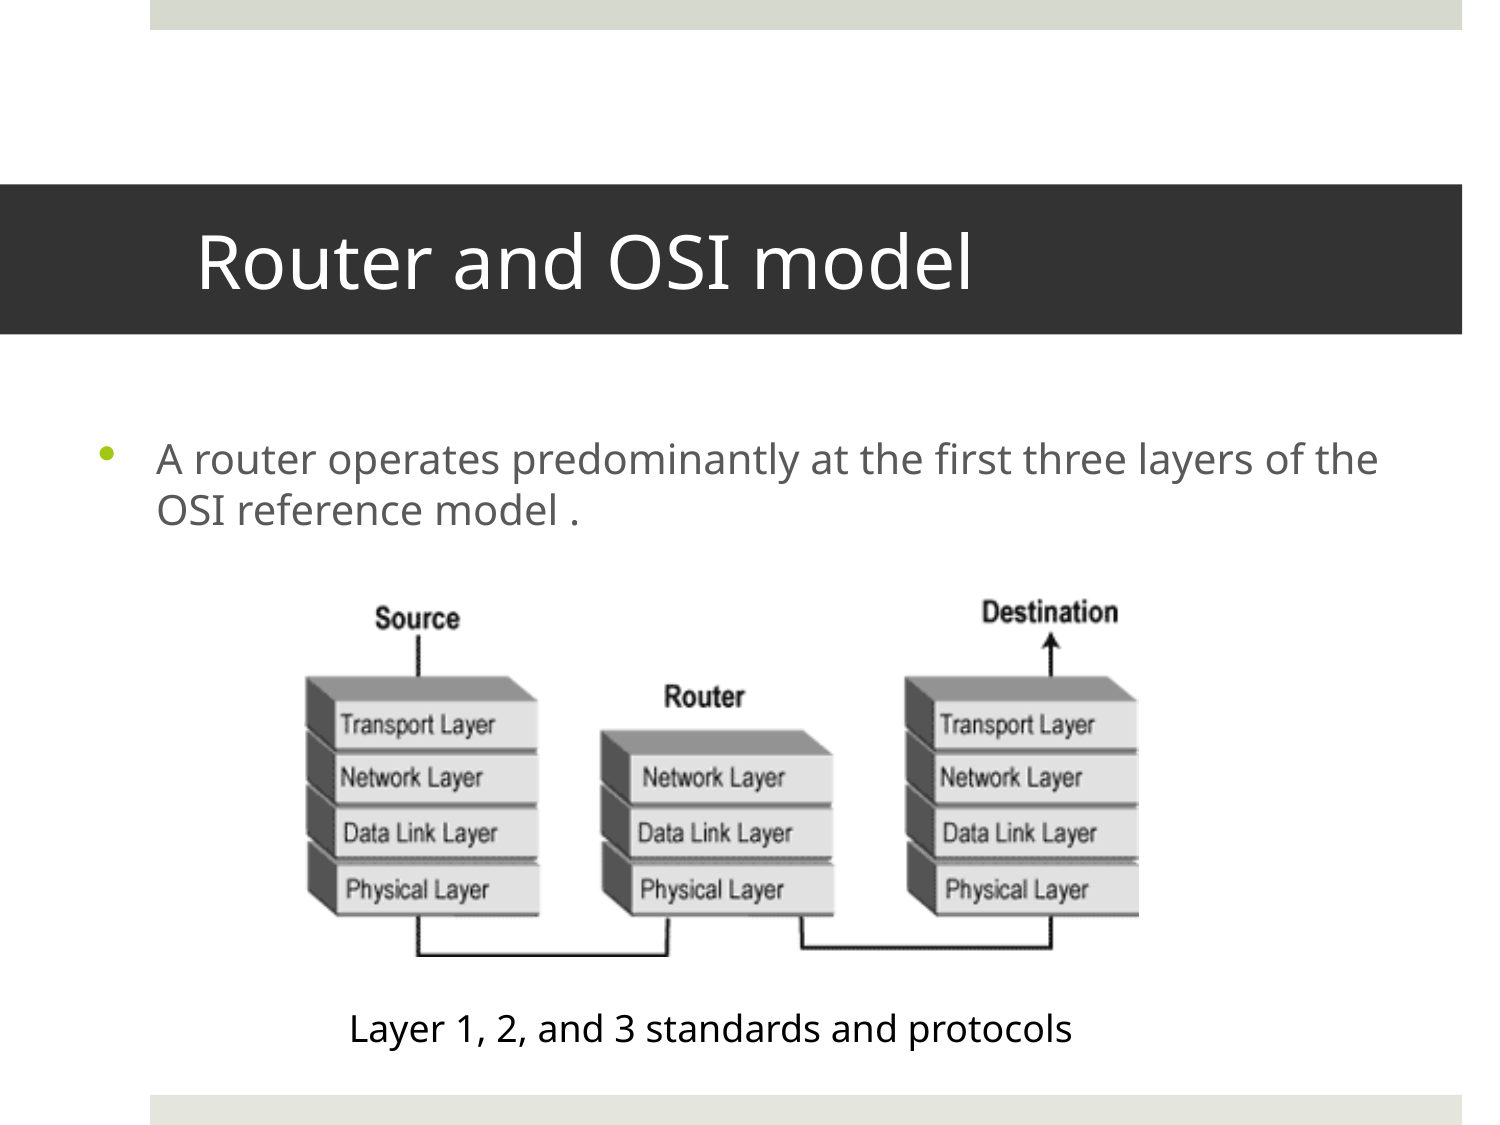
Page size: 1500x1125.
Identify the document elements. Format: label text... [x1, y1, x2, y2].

picture [304, 591, 1139, 957]
list A router operates predominantly at the first three layers of the OSI reference model . [84, 425, 1432, 1028]
text_box Layer 1, 2, and 3 standards and protocols [333, 997, 1334, 1058]
title Router and OSI model [0, 184, 1463, 335]
